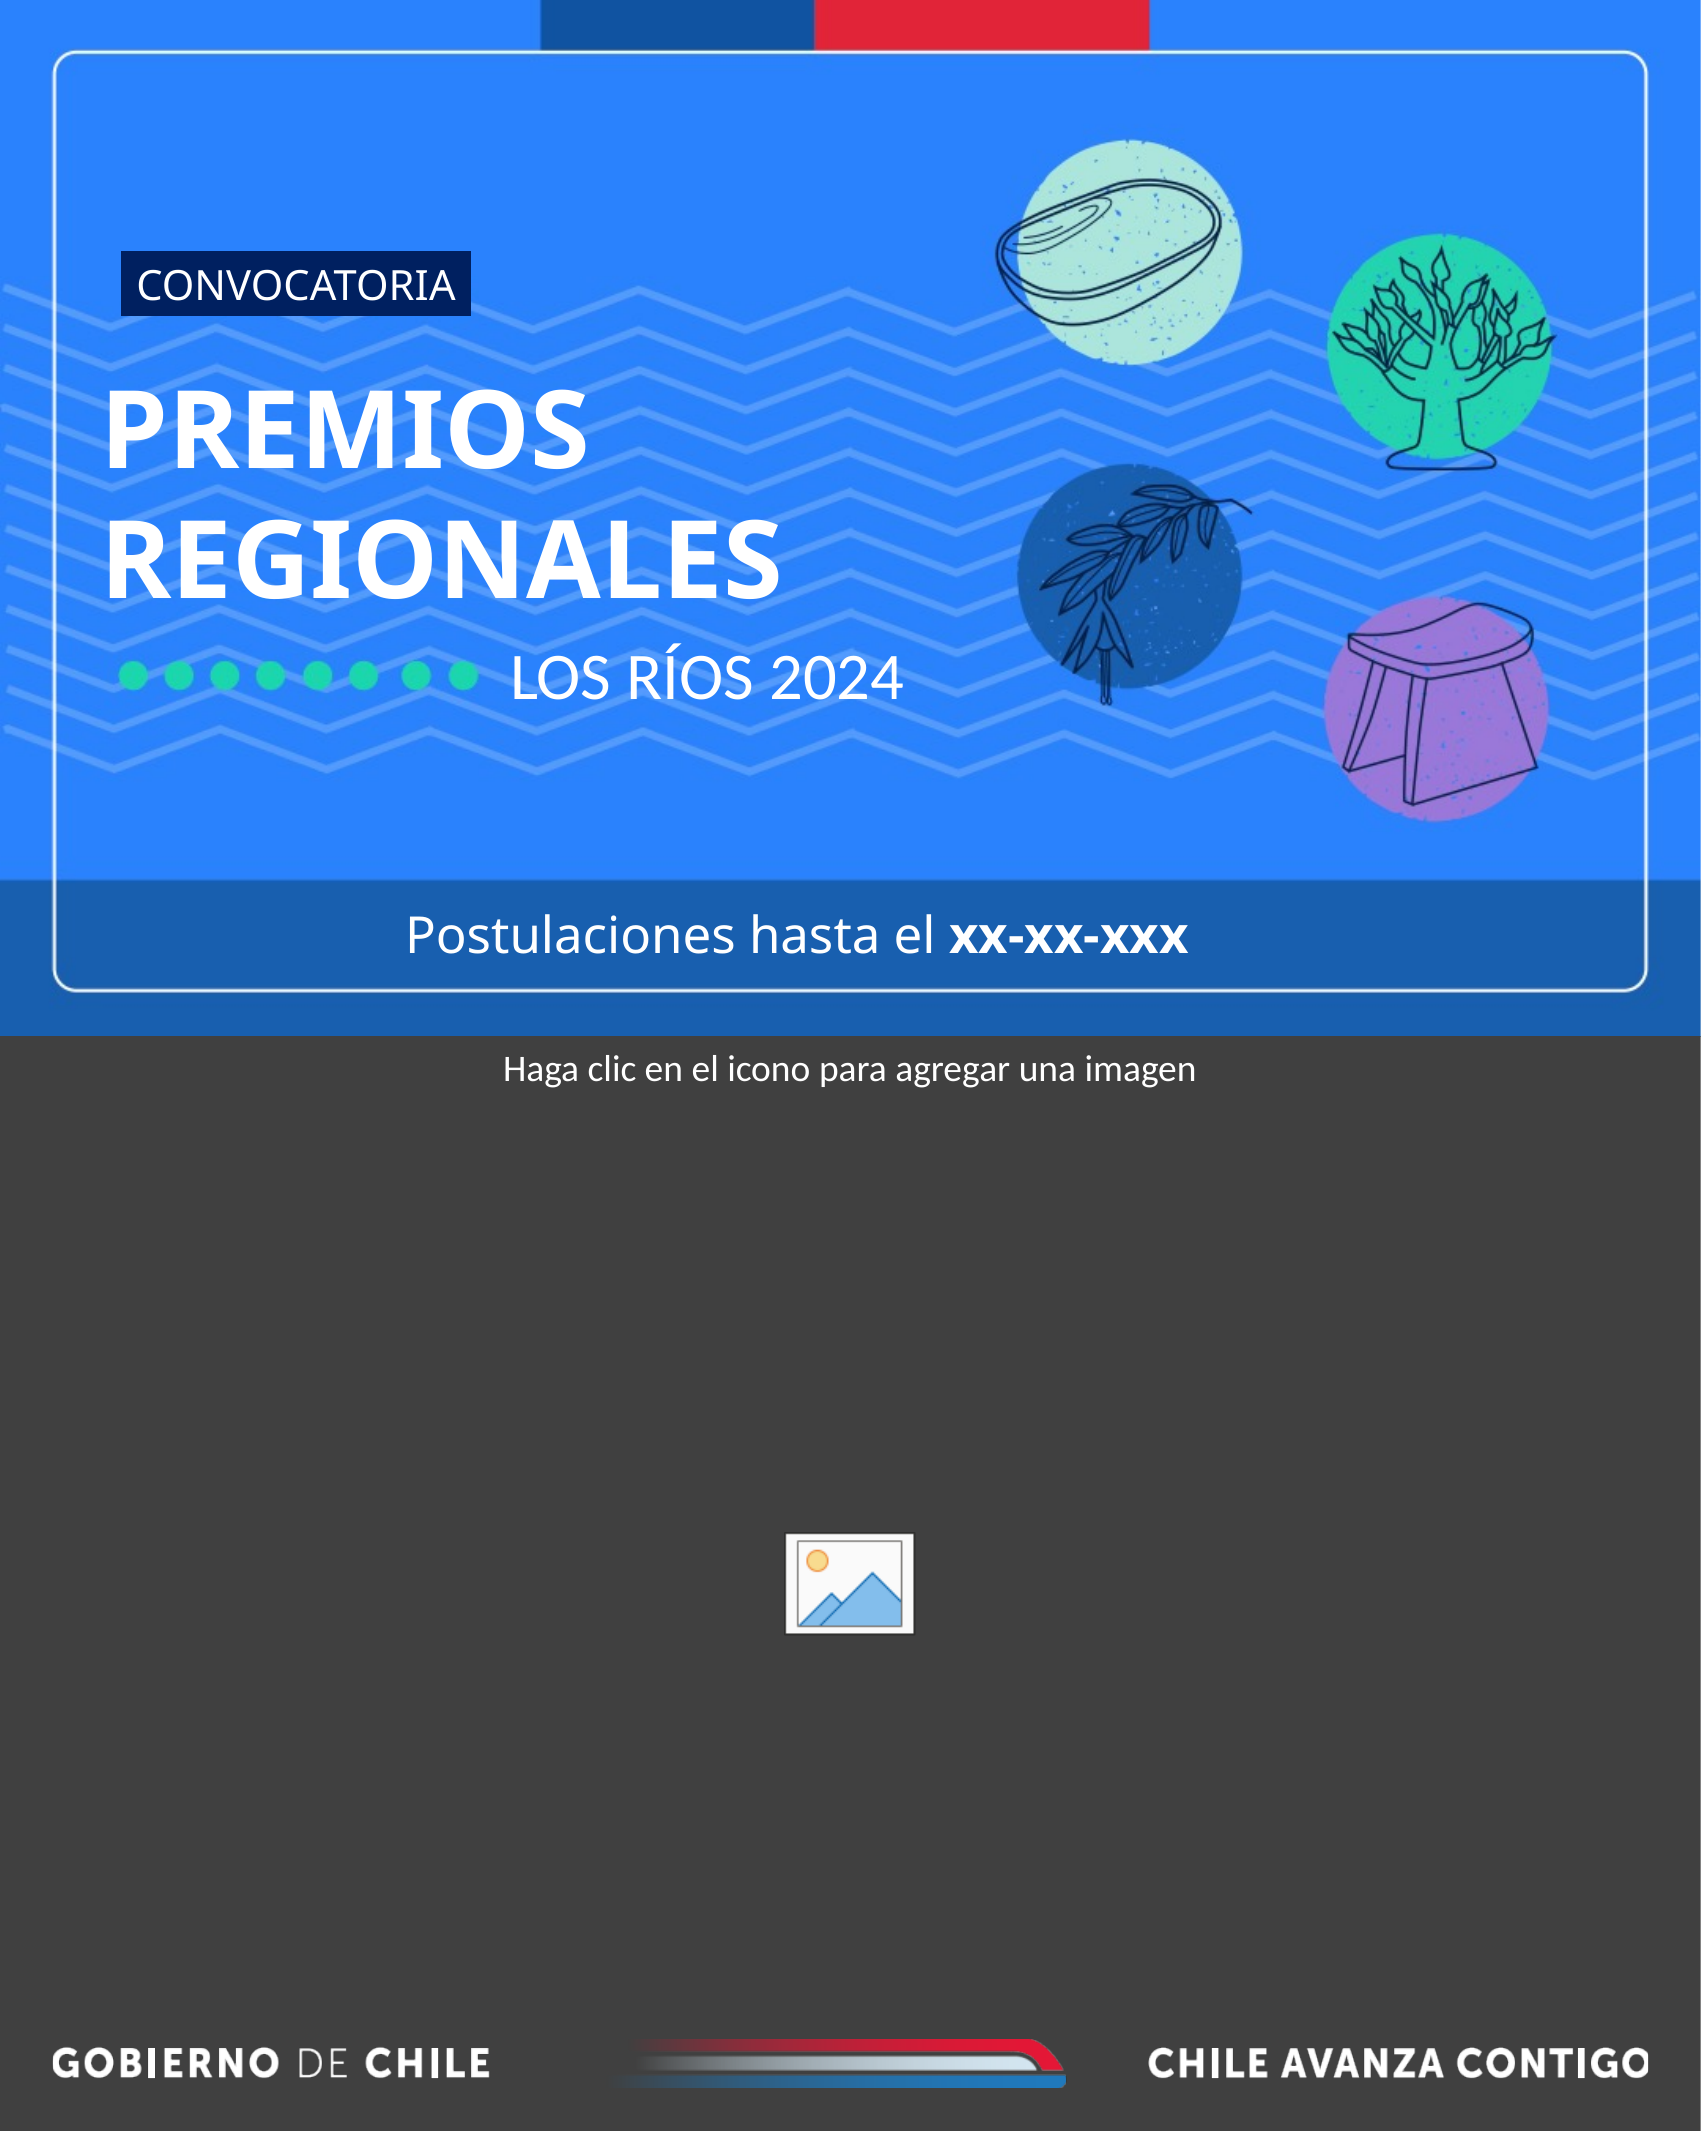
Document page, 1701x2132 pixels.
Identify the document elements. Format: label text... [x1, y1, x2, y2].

text_box LOS RÍOS 2024 [495, 625, 920, 721]
text_box Postulaciones hasta el xx-xx-xxx [390, 895, 1311, 972]
text_box CONVOCATORIA [121, 251, 471, 316]
text_box PREMIOS REGIONALES [85, 353, 936, 628]
picture [0, 1036, 1701, 2132]
